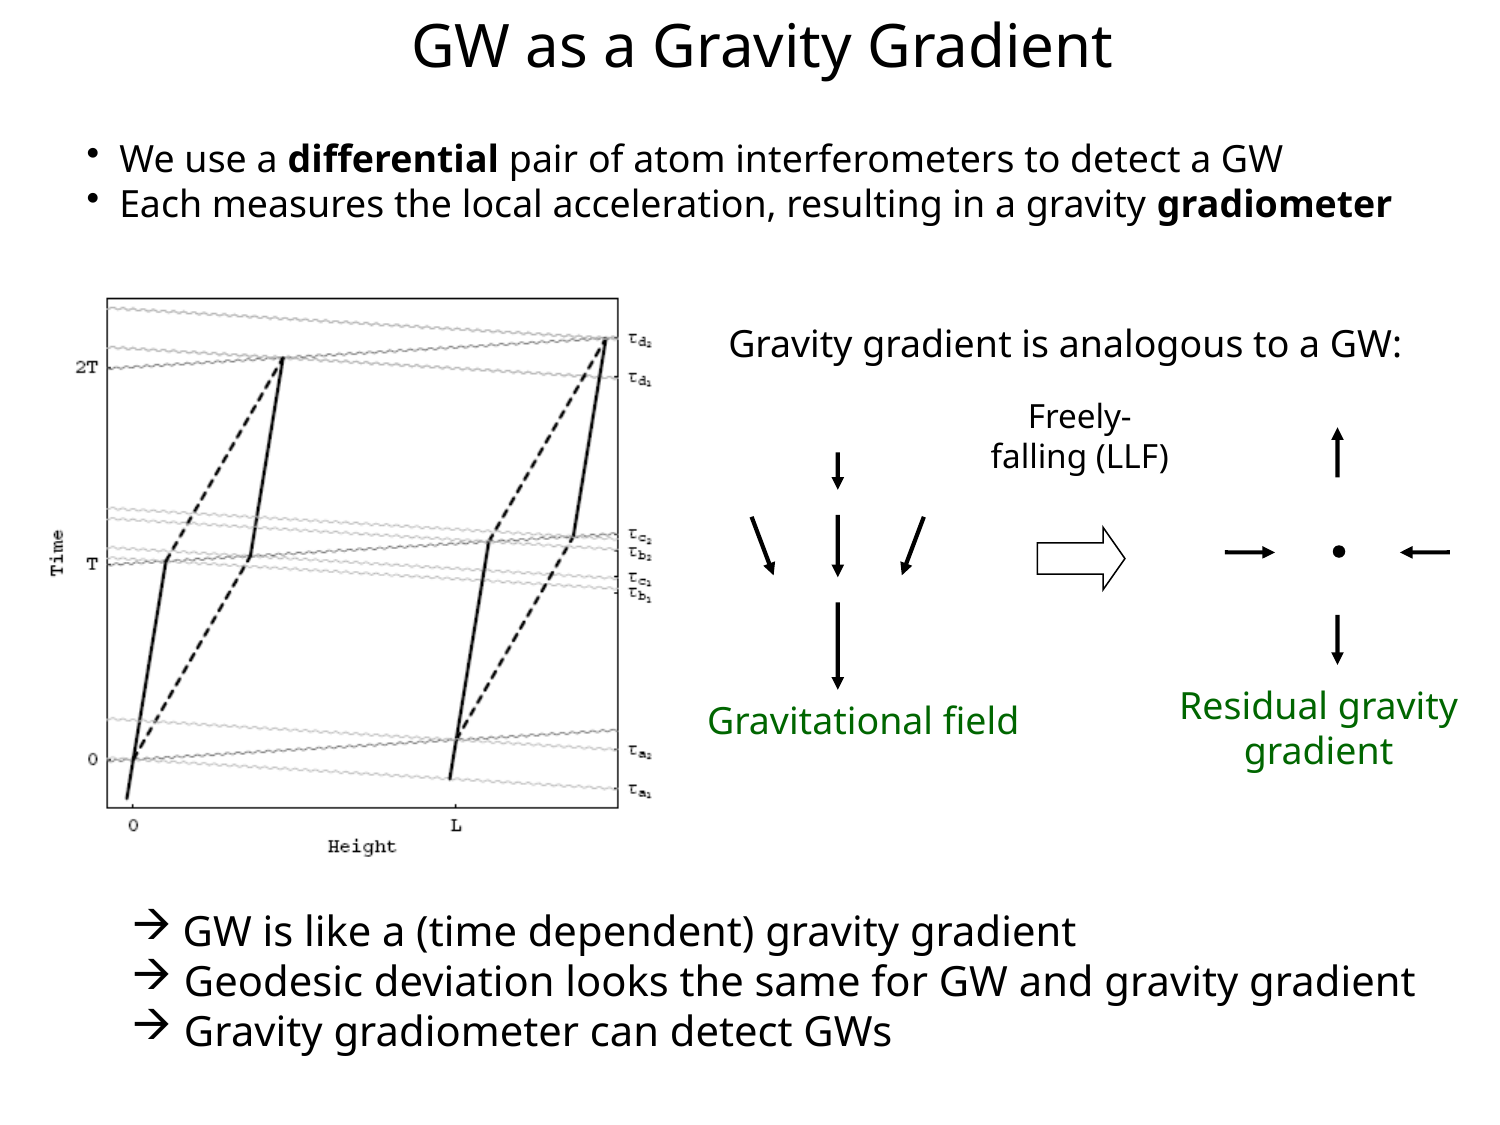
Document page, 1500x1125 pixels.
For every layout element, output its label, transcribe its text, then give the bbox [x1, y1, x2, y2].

text_box [1037, 527, 1125, 590]
text_box We use a differential pair of atom interferometers to detect a GW Each measures the local acceleration, resulting in a gravity gradiometer [71, 127, 1408, 232]
text_box Gravitational field [707, 689, 1035, 750]
title GW as a Gravity Gradient [125, 0, 1400, 88]
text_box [762, 452, 914, 691]
picture [0, 262, 703, 876]
text_box Gravity gradient is analogous to a GW: [713, 312, 1418, 373]
text_box Freely-falling (LLF) [972, 387, 1188, 483]
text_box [1224, 426, 1451, 665]
text_box GW is like a (time dependent) gravity gradient Geodesic deviation looks the same for GW and gravity gradient Gravity gradiometer can detect GWs [116, 897, 1431, 1063]
text_box Residual gravity gradient [1149, 674, 1488, 780]
